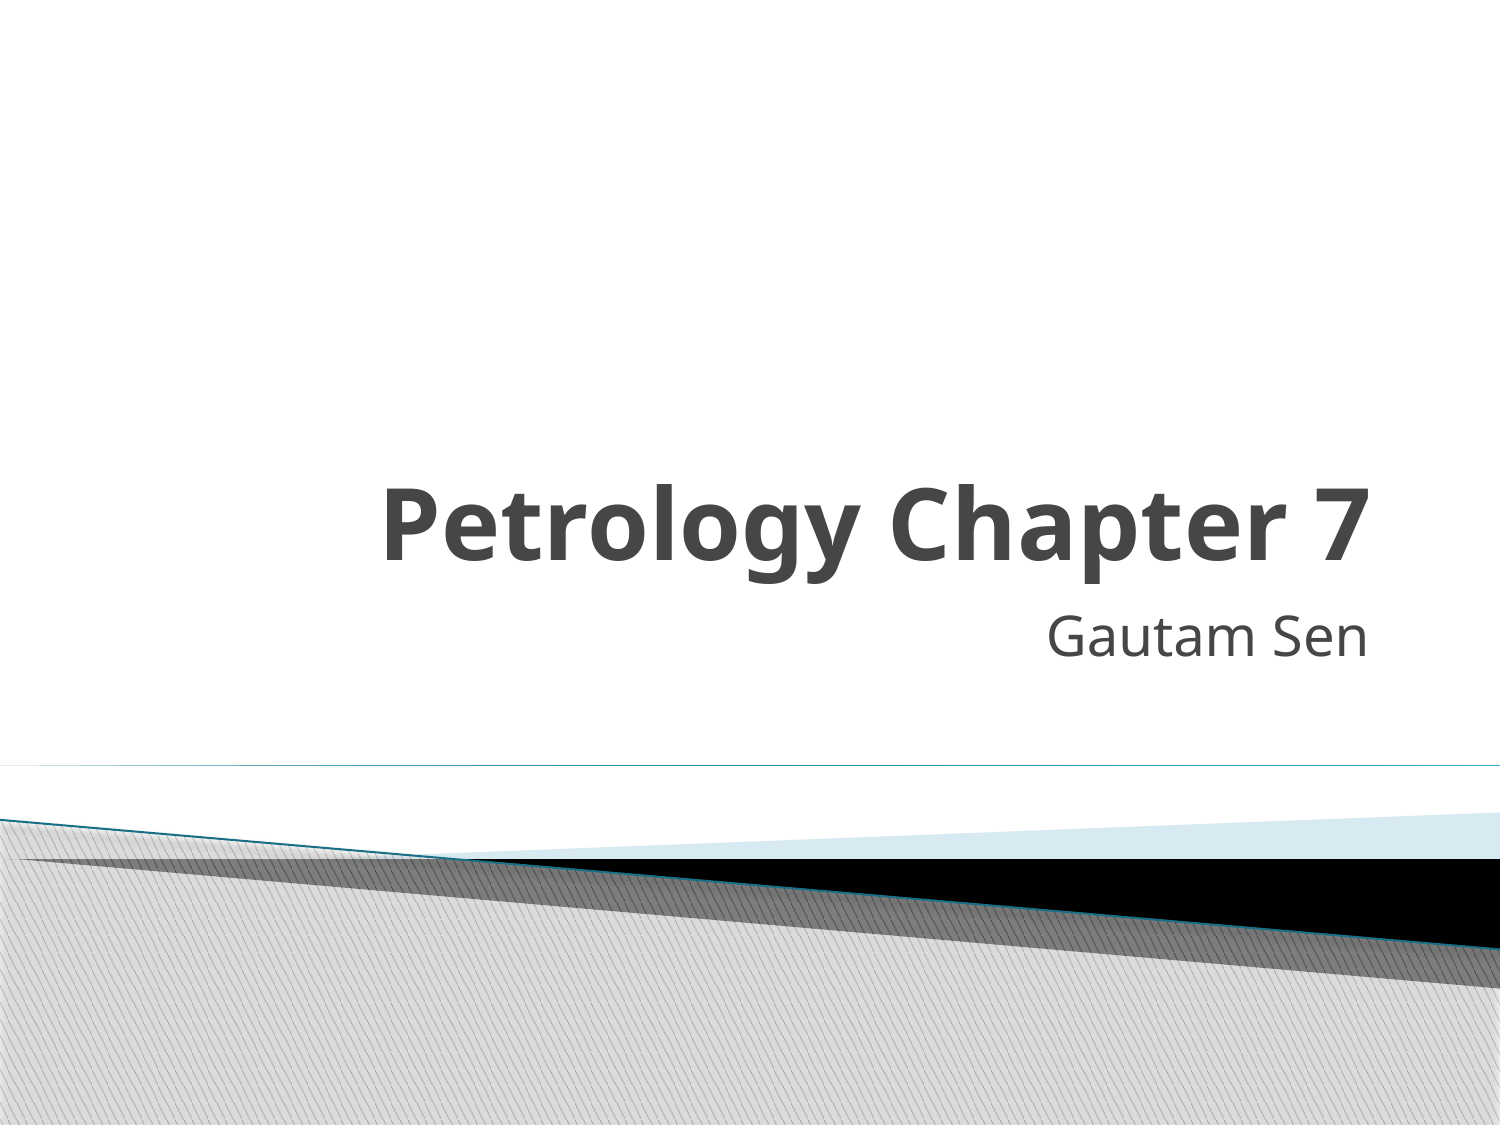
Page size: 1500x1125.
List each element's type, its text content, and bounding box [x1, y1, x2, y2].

picture [5, 859, 1500, 989]
title Petrology Chapter 7 [112, 287, 1388, 588]
subtitle Gautam Sen [112, 592, 1388, 790]
